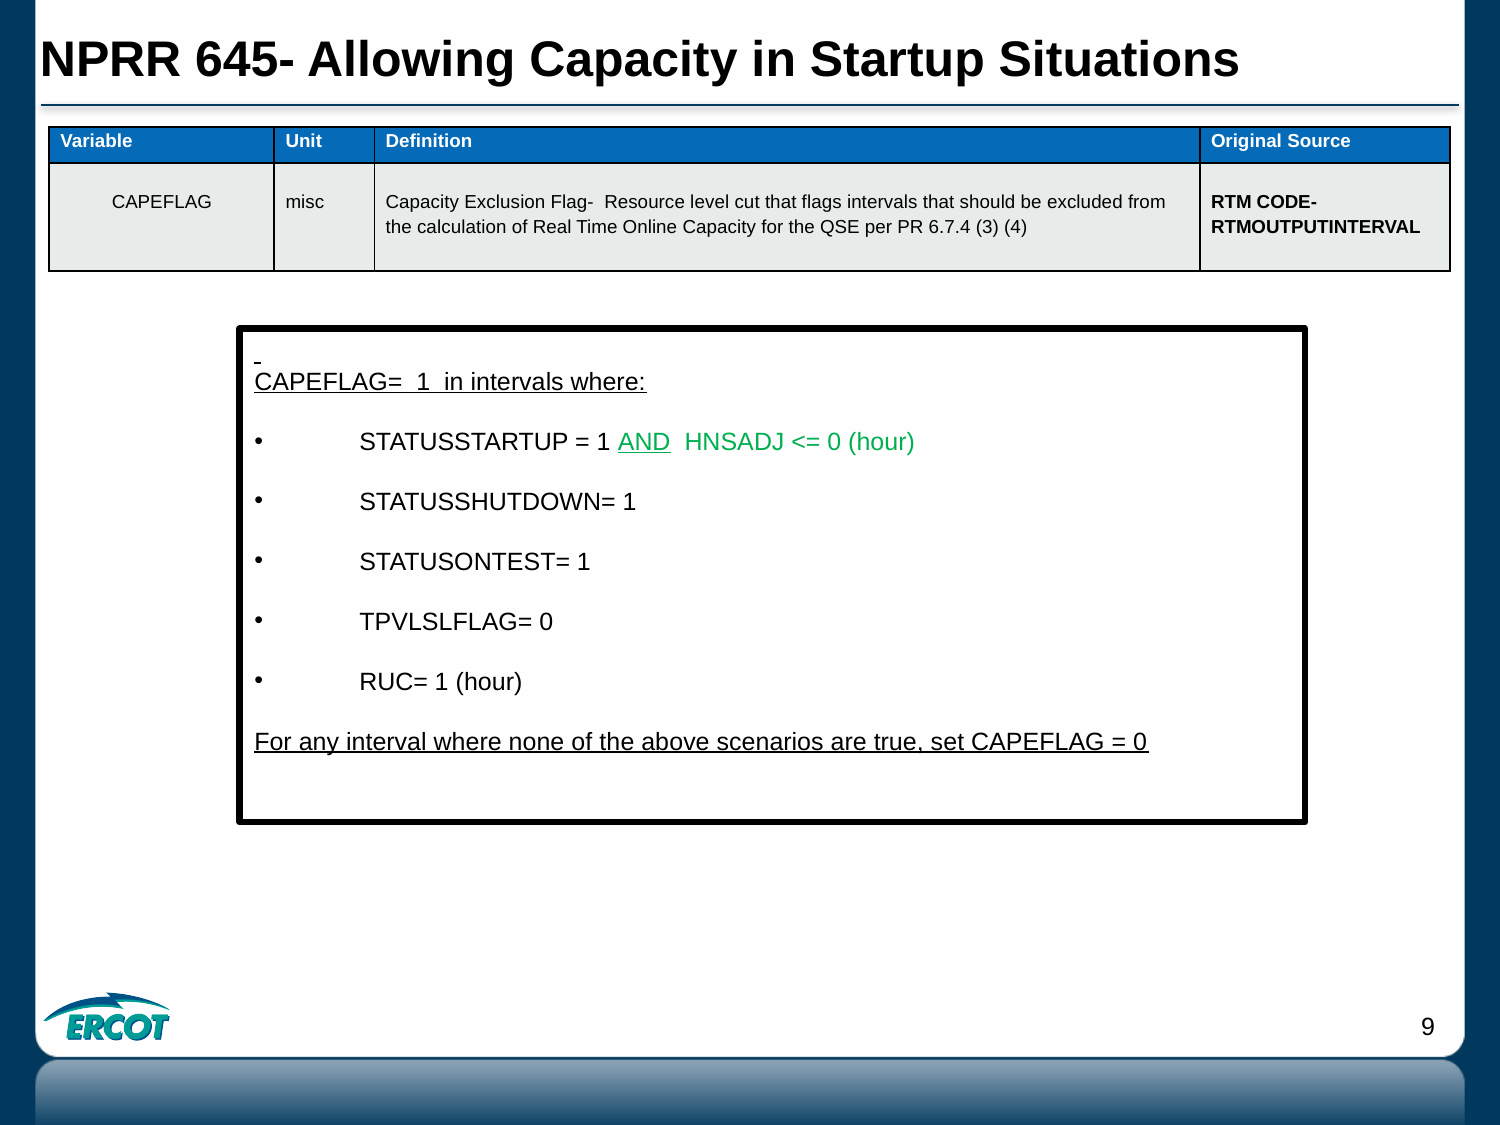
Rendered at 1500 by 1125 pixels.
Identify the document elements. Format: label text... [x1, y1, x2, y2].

table_cell CAPEFLAG [50, 164, 273, 270]
text_box CAPEFLAG= 1 in intervals where: STATUSSTARTUP = 1 AND HNSADJ <= 0 (hour) STATUSSHUTDOWN= 1 STATUSONTEST= 1 TPVLSLFLAG= 0 RUC= 1 (hour) For any interval where none of the above scenarios are true, set CAPEFLAG = 0 [239, 328, 1306, 823]
table_cell RTM CODE- RTMOUTPUTINTERVAL [1201, 164, 1449, 270]
table_header Variable [50, 128, 273, 162]
picture [35, 0, 1465, 1125]
title NPRR 645- Allowing Capacity in Startup Situations [24, 0, 1450, 113]
table_header Definition [375, 128, 1199, 162]
table_cell misc [275, 164, 374, 270]
table_cell Capacity Exclusion Flag- Resource level cut that flags intervals that should be excluded from the calculation of Real Time Online Capacity for the QSE per PR 6.7.4 (3) (4) [375, 164, 1199, 270]
table_header Unit [275, 128, 374, 162]
table_header Original Source [1201, 128, 1449, 162]
